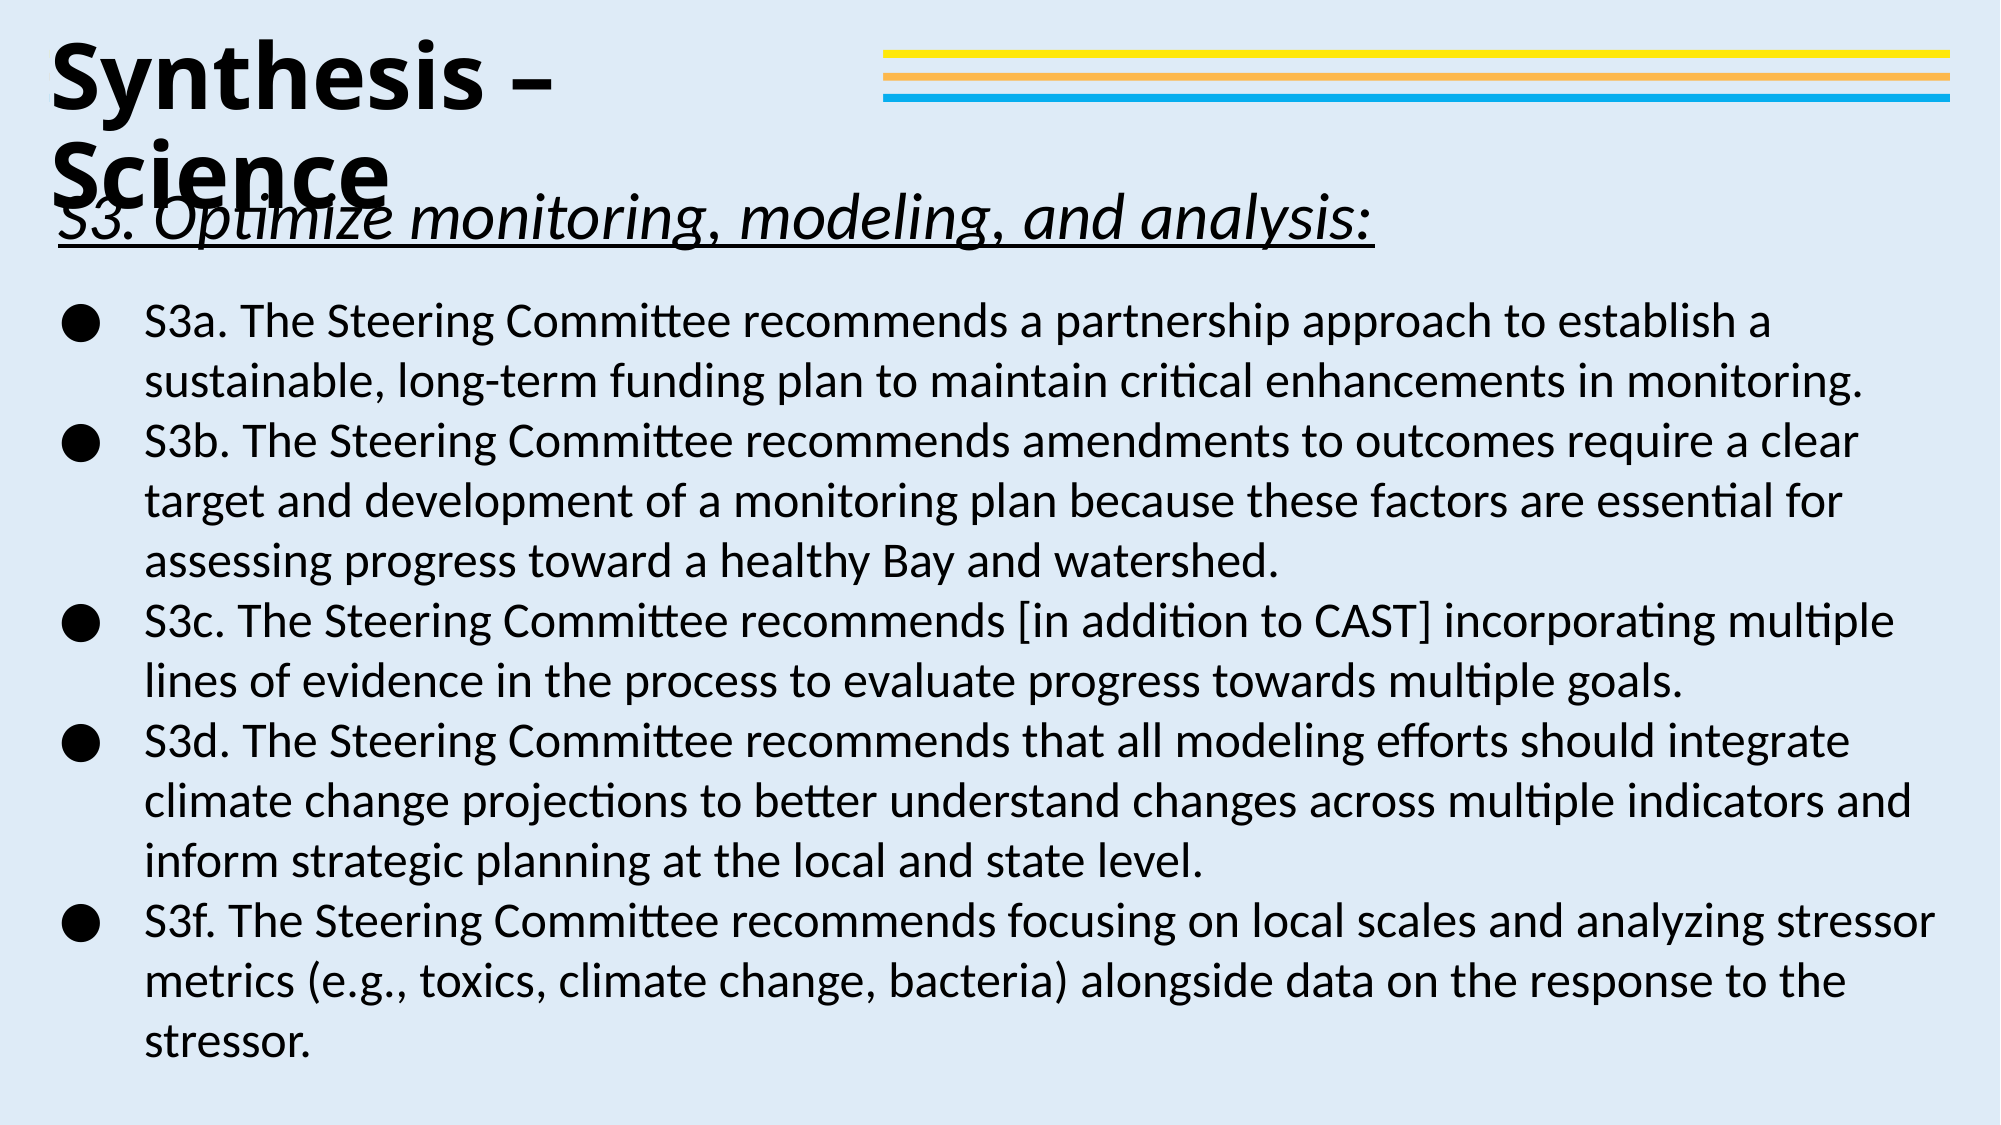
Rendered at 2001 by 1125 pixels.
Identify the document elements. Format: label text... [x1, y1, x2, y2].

list S3. Optimize monitoring, modeling, and analysis: S3a. The Steering Committee recommends a partnership approach to establish a sustainable, long-term funding plan to maintain critical enhancements in monitoring. S3b. The Steering Committee recommends amendments to outcomes require a clear target and development of a monitoring plan because these factors are essential for assessing progress toward a healthy Bay and watershed. S3c. The Steering Committee recommends [in addition to CAST] incorporating multiple lines of evidence in the process to evaluate progress towards multiple goals. S3d. The Steering Committee recommends that all modeling efforts should integrate climate change projections to better understand changes across multiple indicators and inform strategic planning at the local and state level. S3f. The Steering Committee recommends focusing on local scales and analyzing stressor metrics (e.g., toxics, climate change, bacteria) alongside data on the response to the stressor. [49, 172, 1981, 1125]
title Synthesis – Science [49, 29, 884, 172]
